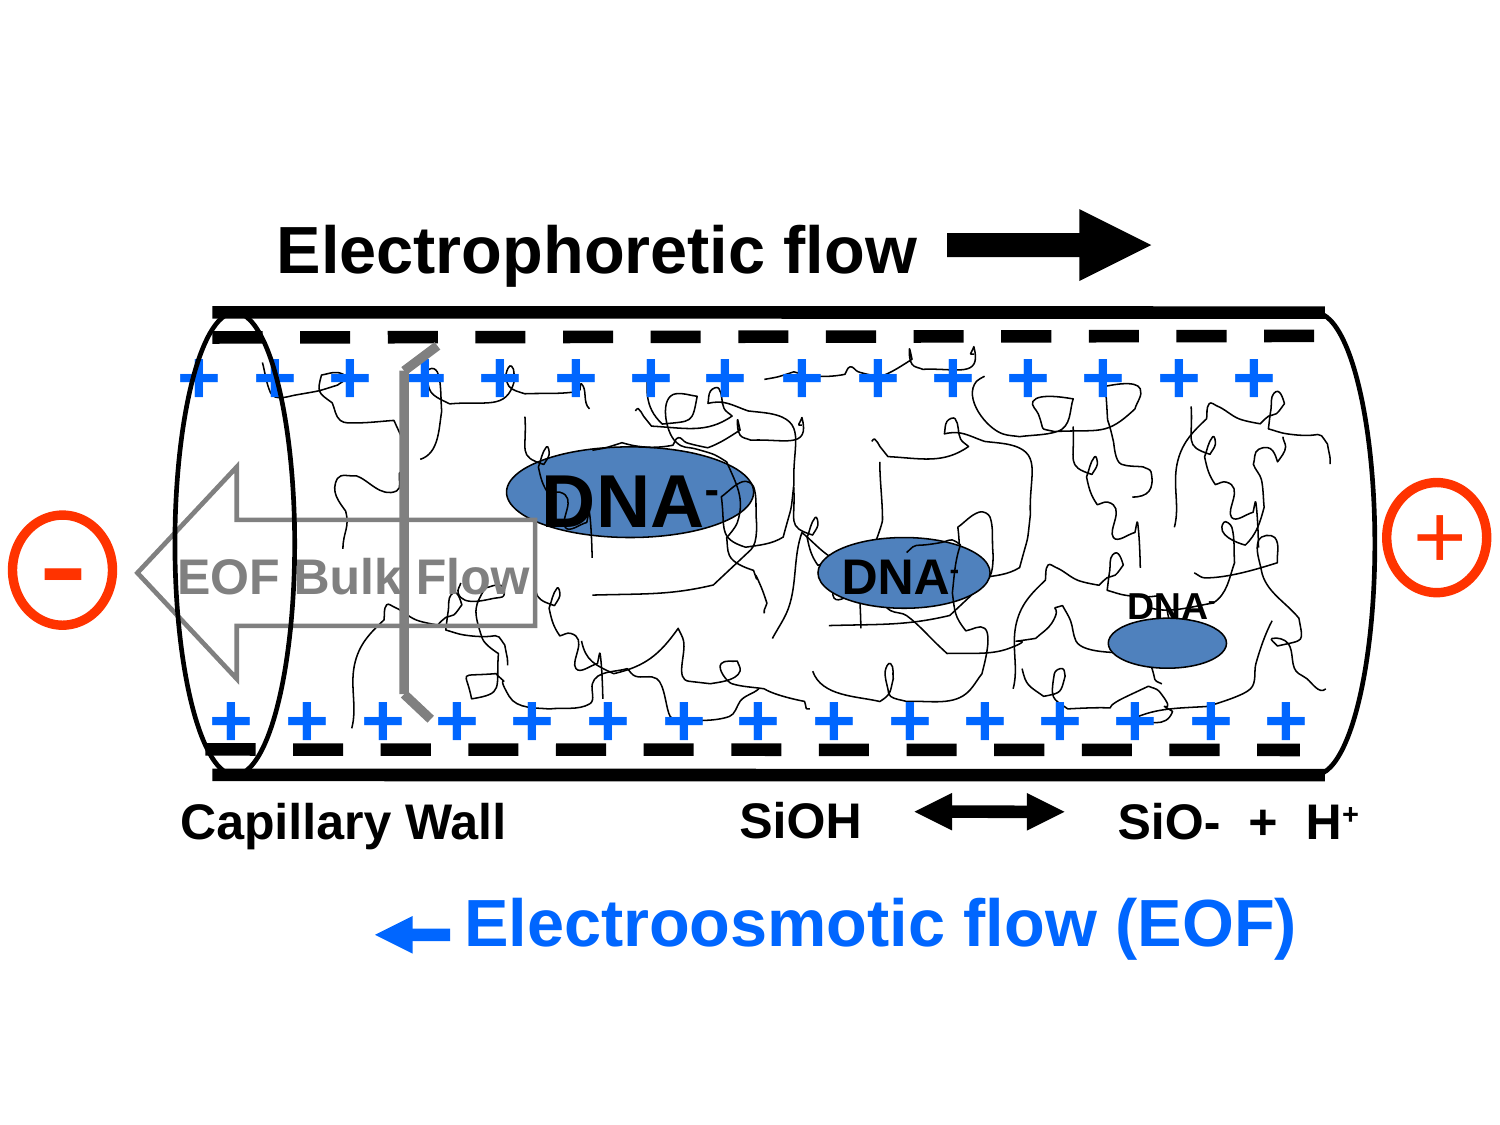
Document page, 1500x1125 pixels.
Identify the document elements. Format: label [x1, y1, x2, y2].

text_box [12, 199, 1500, 968]
